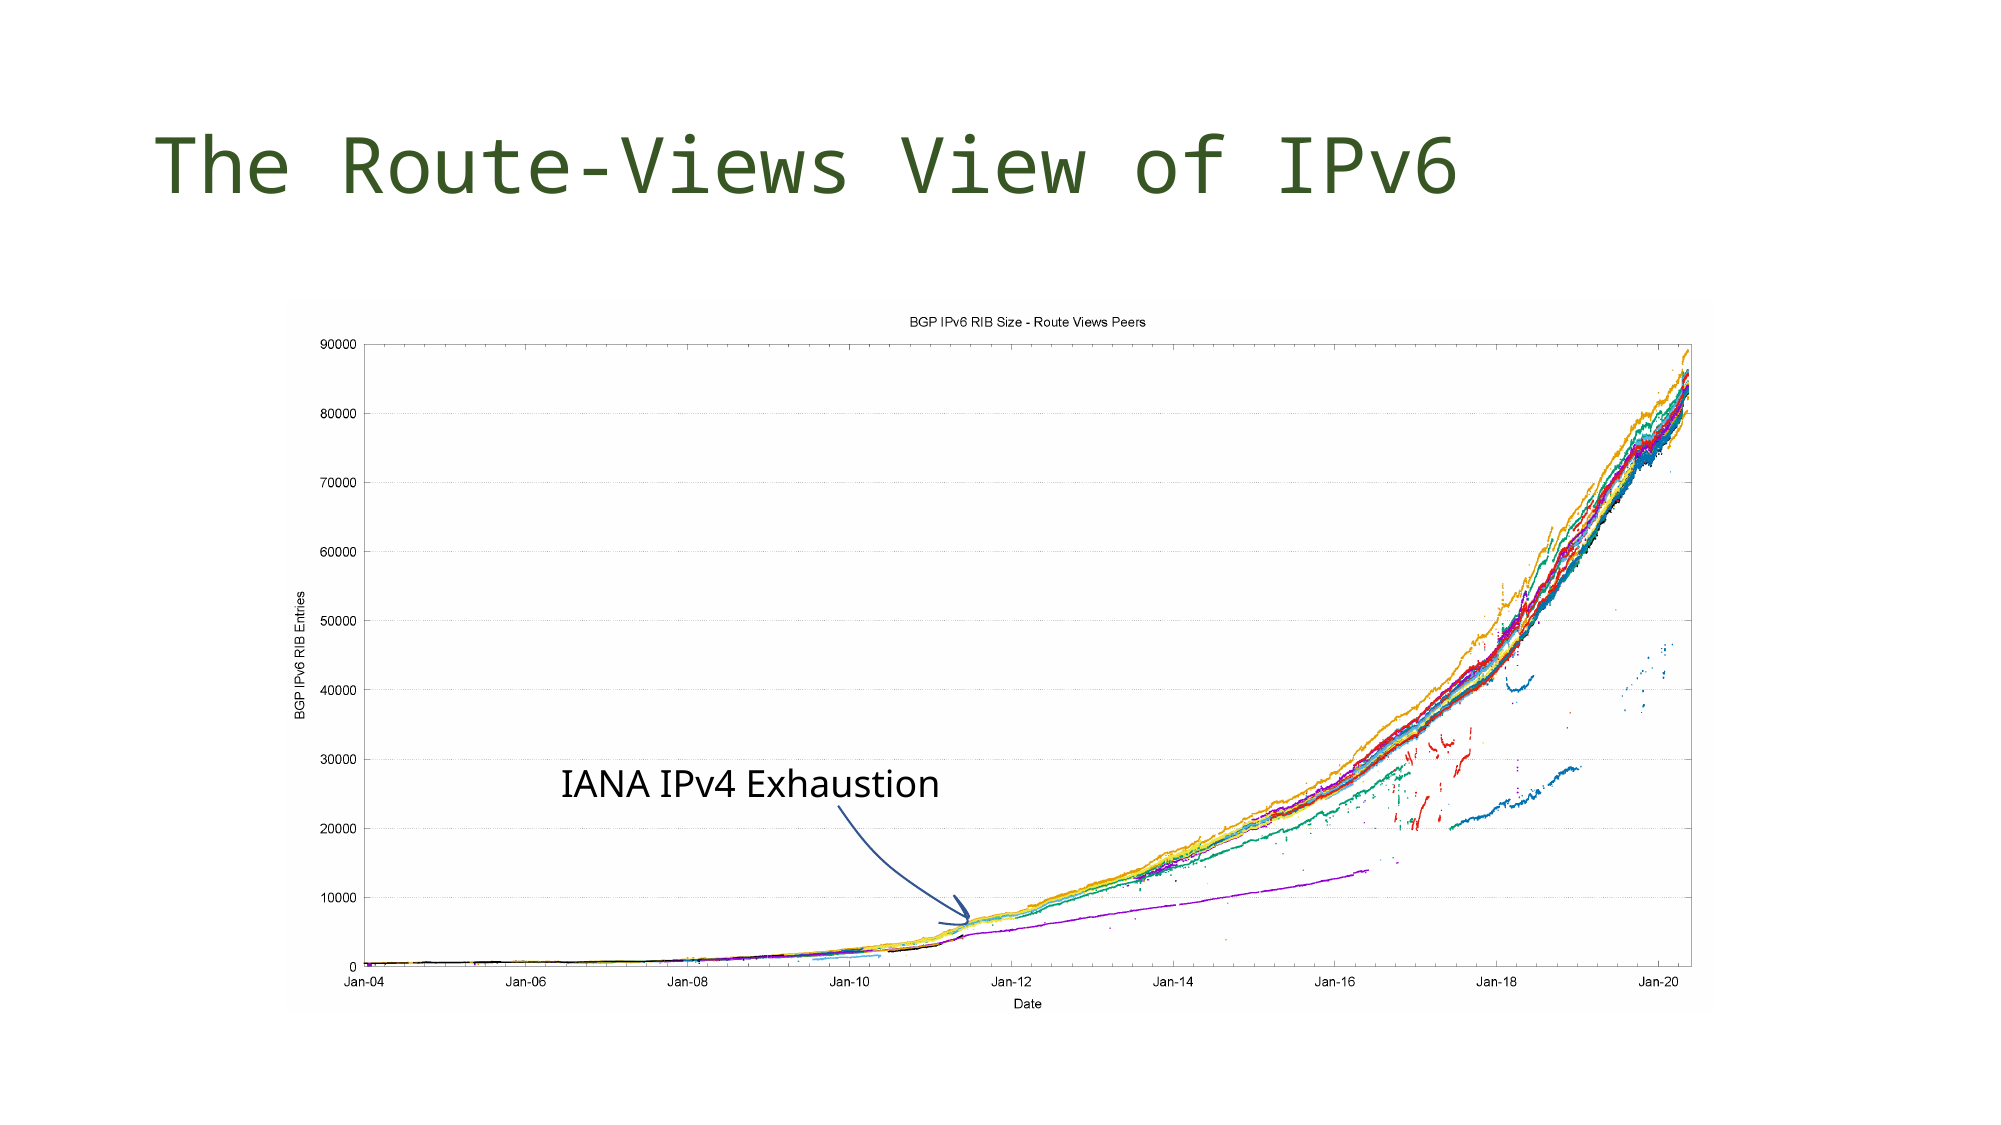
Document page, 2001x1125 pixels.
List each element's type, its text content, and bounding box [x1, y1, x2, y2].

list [286, 299, 1714, 1014]
title The Route-Views View of IPv6 [137, 59, 1863, 278]
